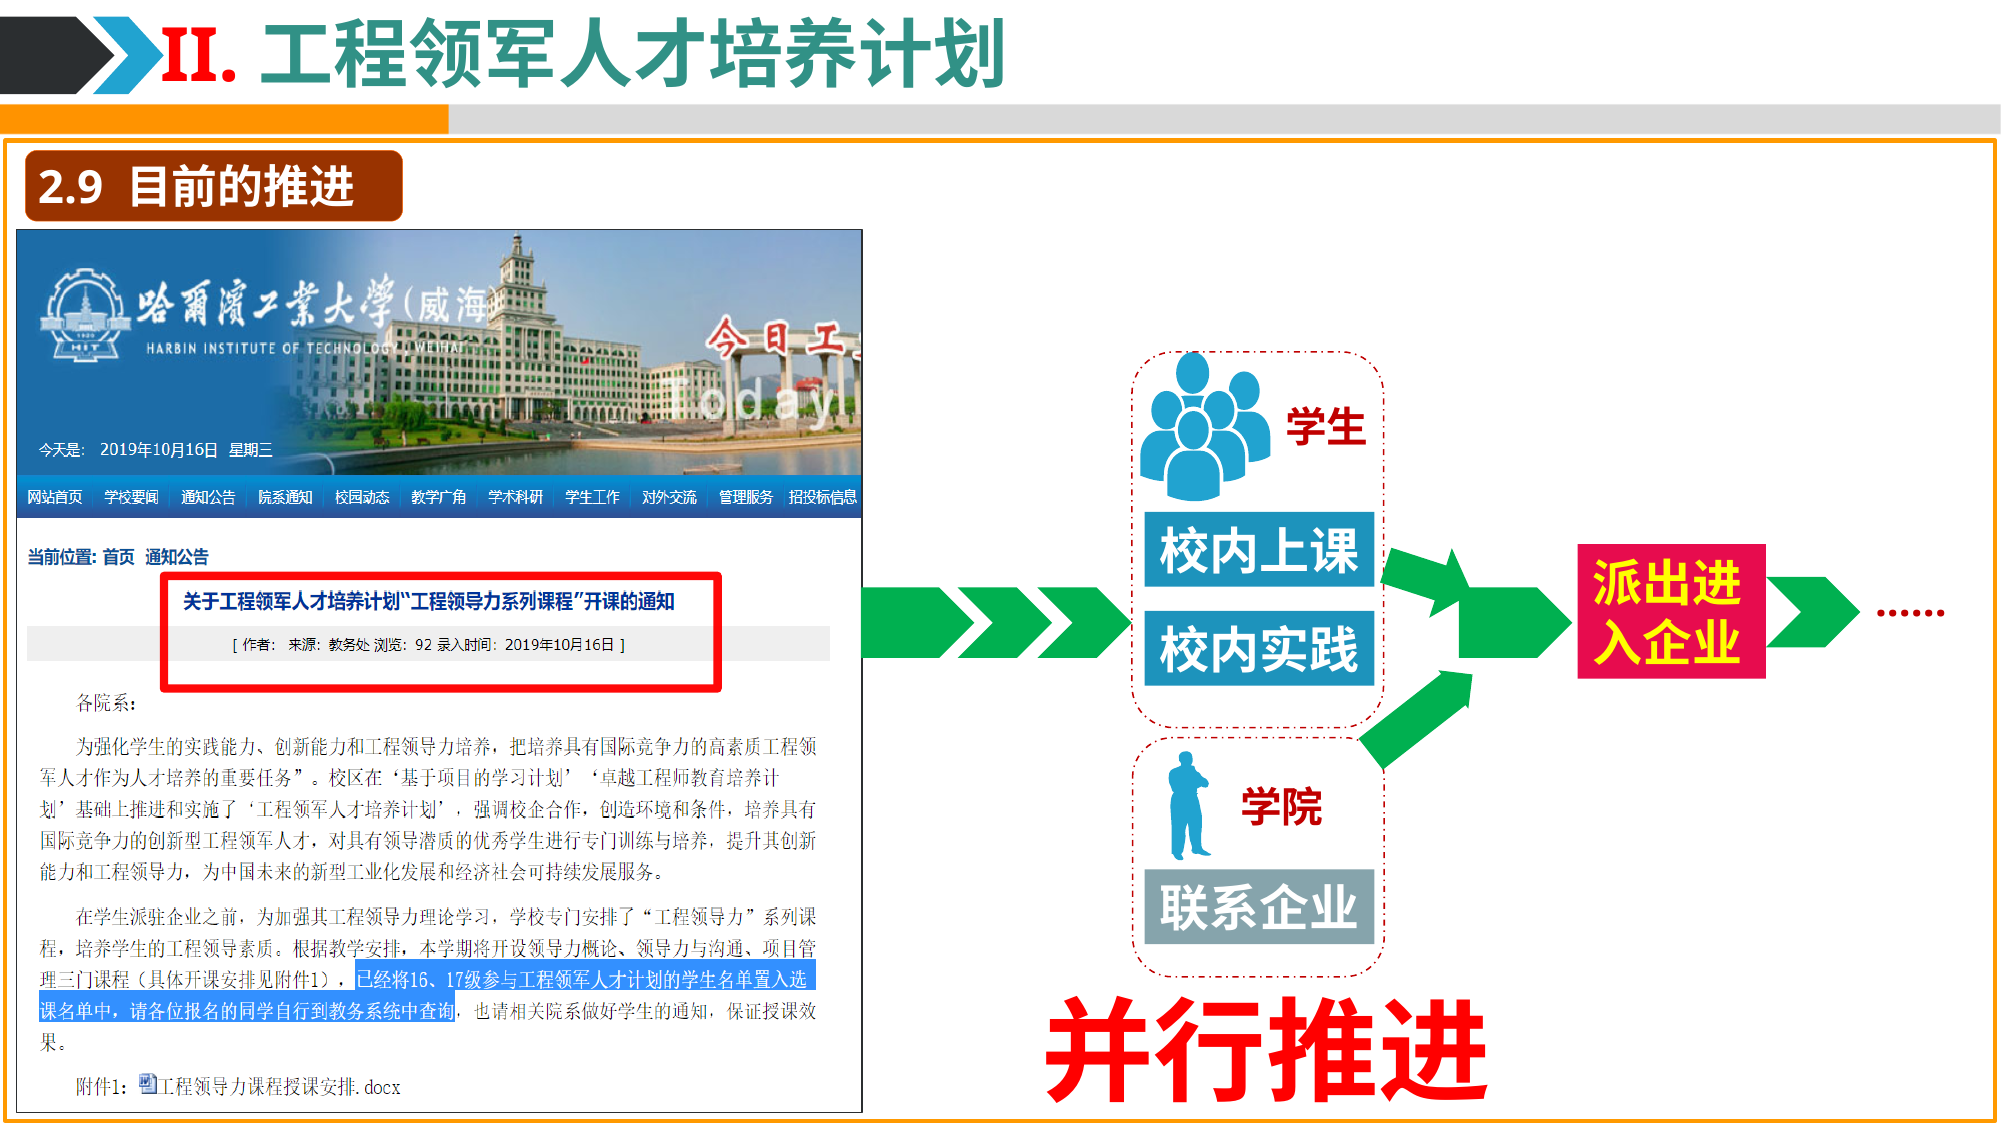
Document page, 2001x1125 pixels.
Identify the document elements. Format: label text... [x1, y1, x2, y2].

text_box [1458, 587, 1573, 658]
text_box [1131, 351, 1384, 728]
text_box ...... [1860, 567, 1962, 633]
text_box [1358, 670, 1473, 770]
picture [17, 230, 862, 476]
text_box [1765, 576, 1860, 648]
text_box [35, 150, 403, 222]
text_box [0, 16, 115, 95]
picture [0, 98, 2001, 141]
text_box [1132, 737, 1385, 972]
text_box 派出进入企业 [1577, 544, 1766, 679]
text_box [1037, 587, 1131, 658]
text_box [867, 587, 975, 658]
picture [17, 482, 862, 1113]
text_box 2.9 目前的推进 [23, 150, 370, 221]
text_box 并行推进 [1026, 972, 1506, 1122]
text_box [92, 16, 145, 95]
text_box [957, 587, 1053, 658]
text_box [1380, 547, 1472, 618]
text_box II.工程领军人才培养计划 [145, 0, 1023, 105]
